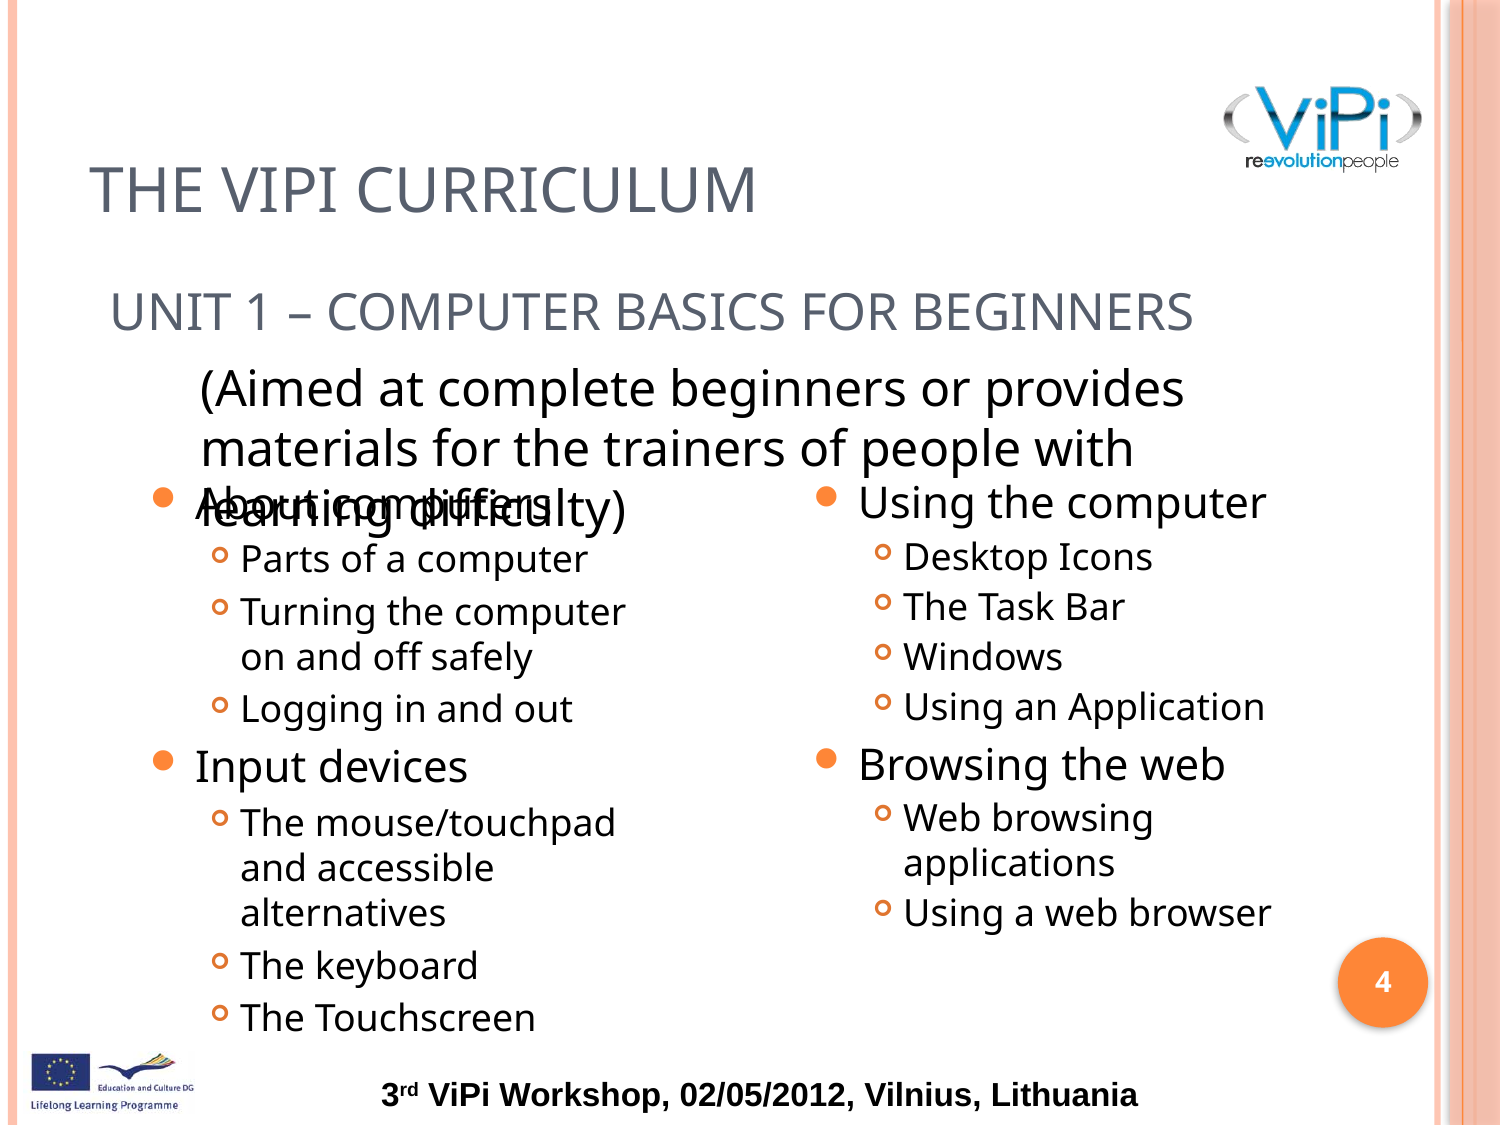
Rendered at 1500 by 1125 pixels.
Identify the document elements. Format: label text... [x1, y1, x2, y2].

text_box (Aimed at complete beginners or provides materials for the trainers of people with learning difficulty) [64, 348, 1247, 457]
text_box Using the computer Desktop Icons The Task Bar Windows Using an Application Browsing the web Web browsing applications Using a web browser [738, 467, 1319, 1081]
list About computers Parts of a computer Turning the computer on and off safely Logging in and out Input devices The mouse/touchpad and accessible alternatives The keyboard The Touchscreen [75, 467, 656, 1062]
title The ViPi Curriculum [75, 45, 1300, 233]
picture [23, 1051, 195, 1114]
slide_number 4 [1333, 940, 1434, 1026]
picture [1300, 78, 1423, 176]
text_box Unit 1 – Computer basics for Beginners [94, 231, 1320, 349]
